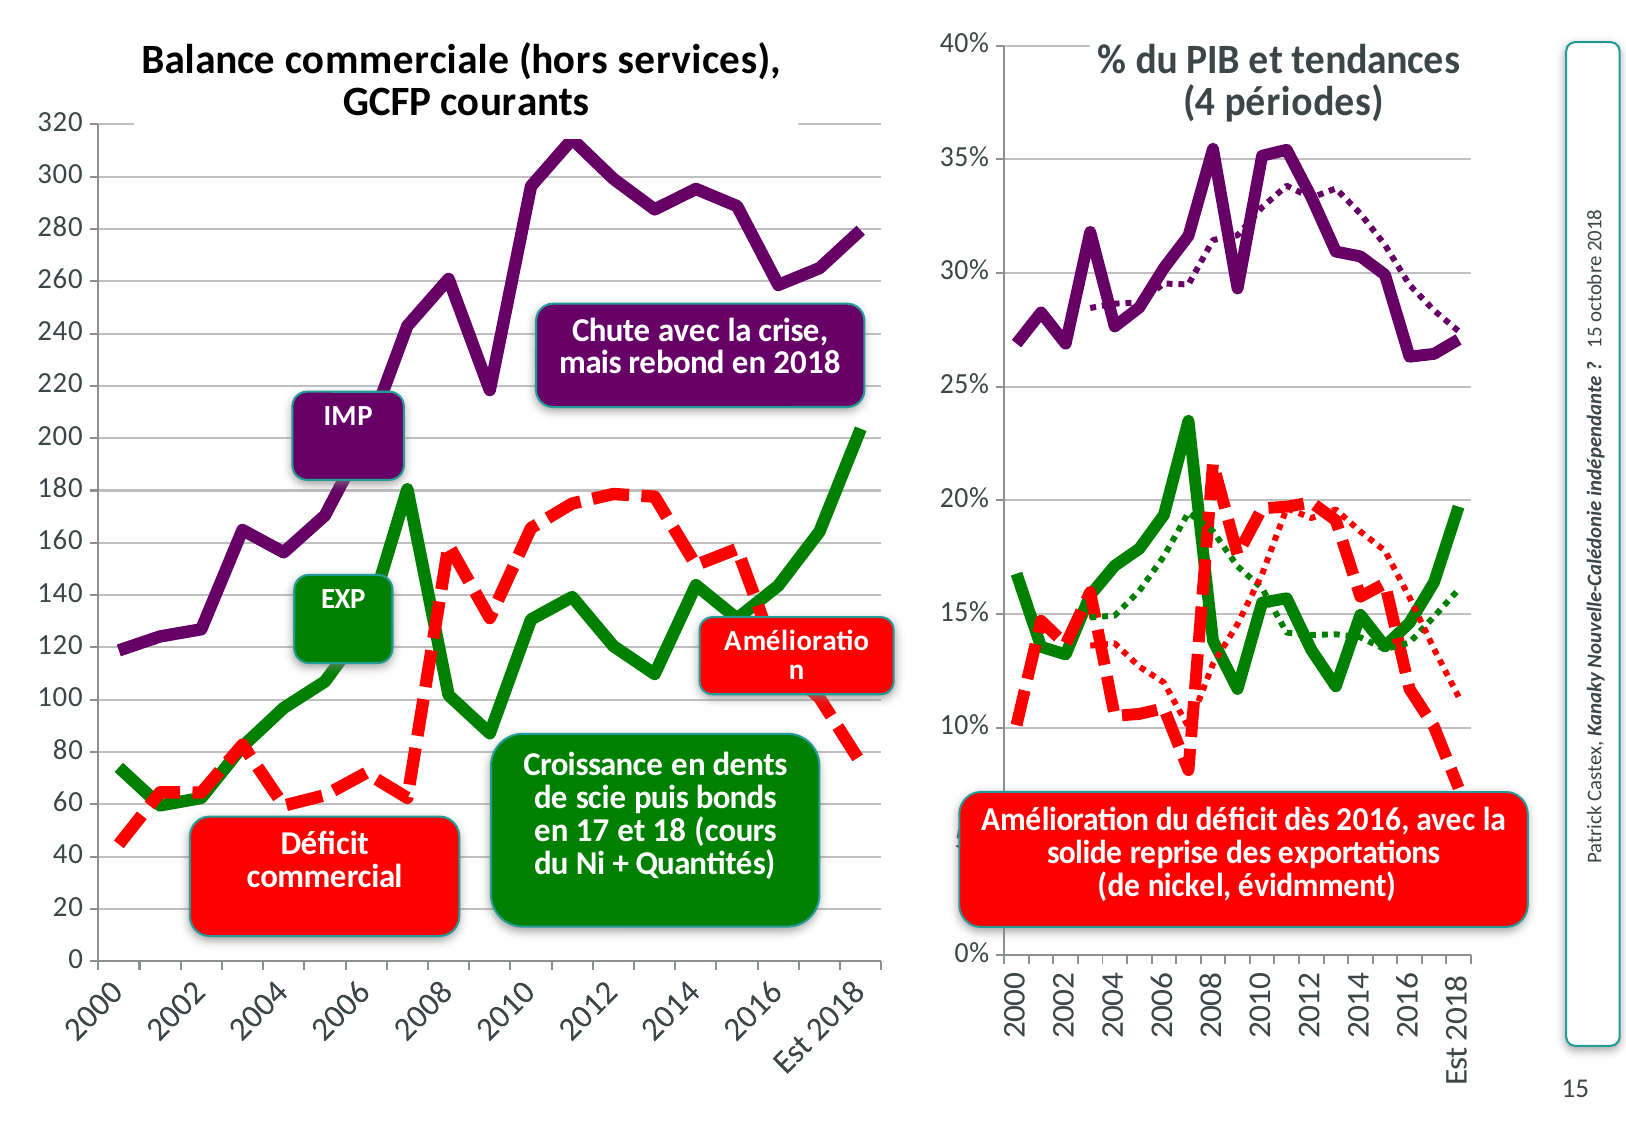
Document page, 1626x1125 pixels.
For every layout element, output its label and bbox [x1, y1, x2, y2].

chart [939, 27, 1540, 1103]
chart [29, 27, 906, 1103]
